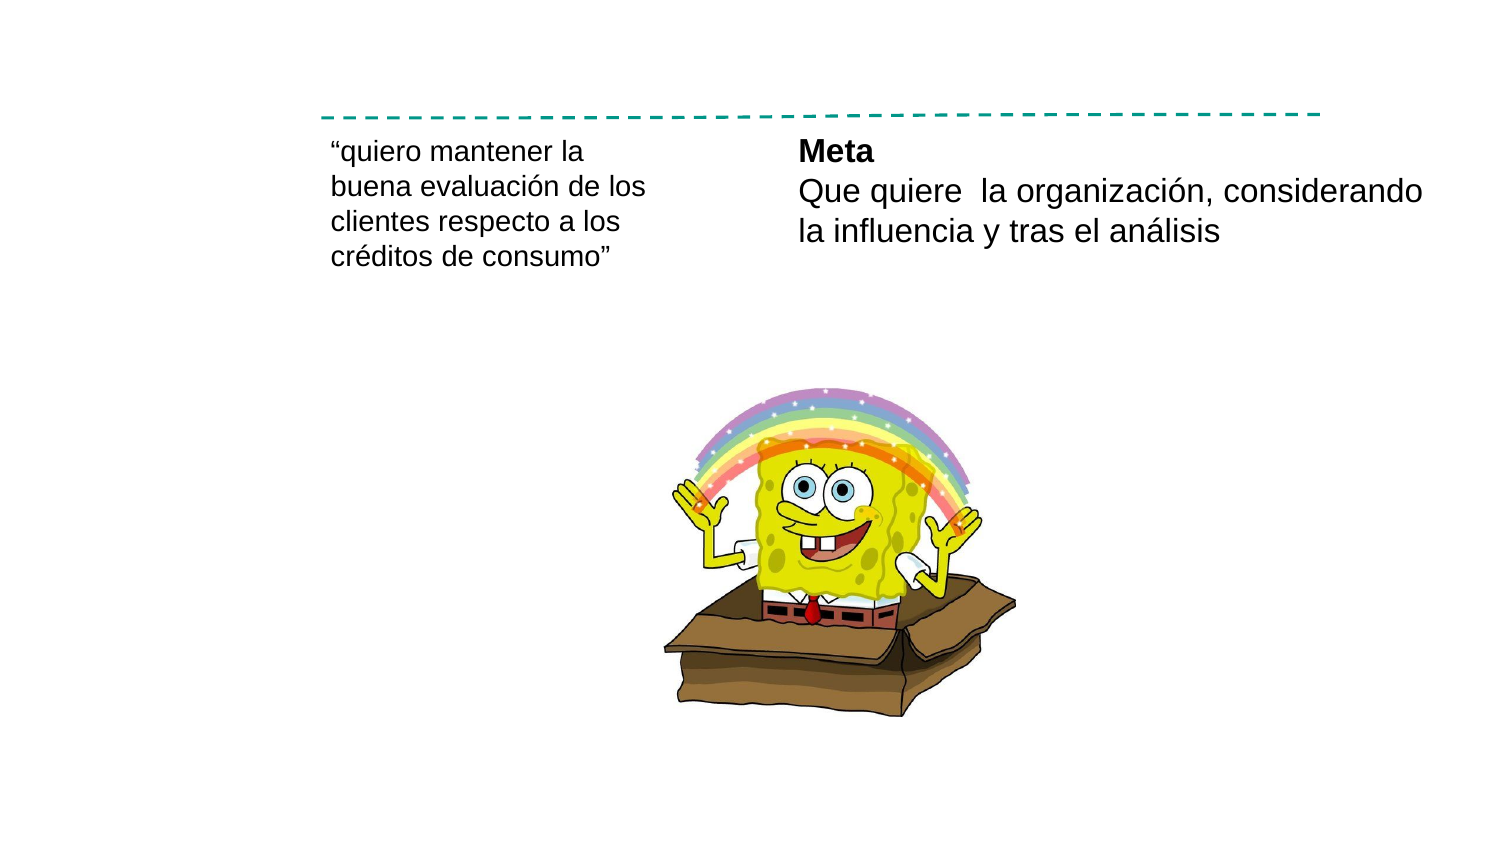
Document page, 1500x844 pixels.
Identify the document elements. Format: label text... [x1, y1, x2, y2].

picture [662, 369, 1016, 718]
text_box Meta Que quiere la organización, considerando la influencia y tras el análisis [783, 114, 1466, 303]
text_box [321, 114, 1321, 119]
text_box “quiero mantener la buena evaluación de los clientes respecto a los créditos de consumo” [315, 117, 674, 266]
